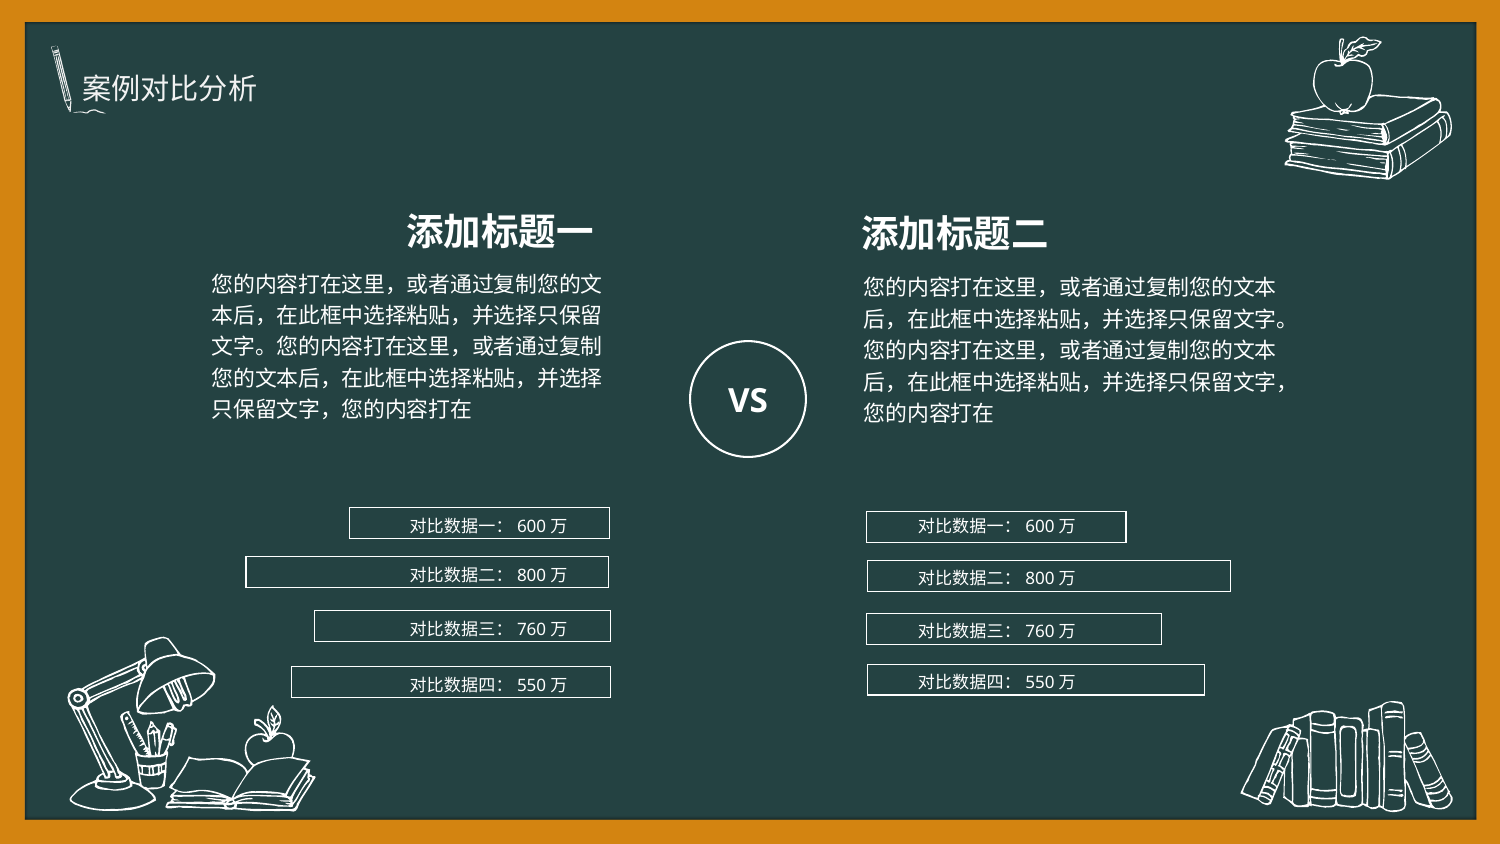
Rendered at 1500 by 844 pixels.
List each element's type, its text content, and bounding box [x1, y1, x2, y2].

text_box 案例对比分析 [106, 62, 357, 113]
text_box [846, 202, 1300, 436]
text_box VS [689, 340, 807, 459]
picture [0, 0, 1500, 844]
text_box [866, 508, 1231, 700]
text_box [196, 200, 640, 433]
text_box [246, 507, 611, 703]
